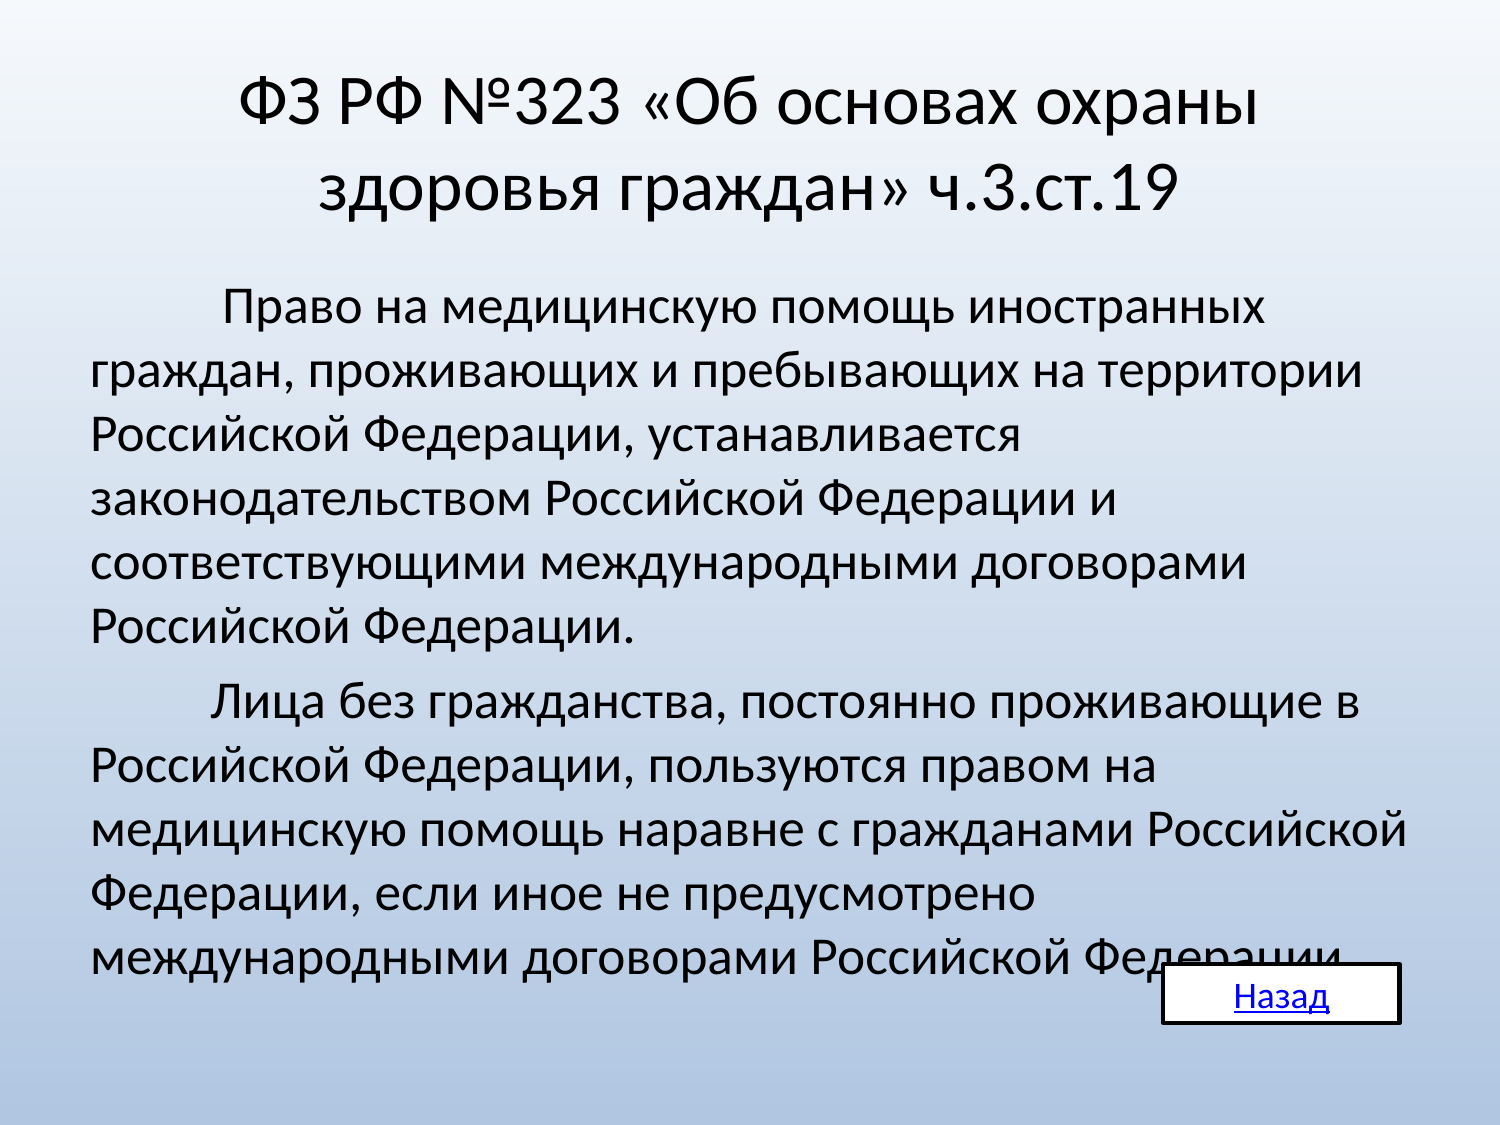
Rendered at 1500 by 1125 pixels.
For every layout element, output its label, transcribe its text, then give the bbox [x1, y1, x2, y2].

list Право на медицинскую помощь иностранных граждан, проживающих и пребывающих на территории Российской Федерации, устанавливается законодательством Российской Федерации и соответствующими международными договорами Российской Федерации. Лица без гражданства, постоянно проживающие в Российской Федерации, пользуются правом на медицинскую помощь наравне с гражданами Российской Федерации, если иное не предусмотрено международными договорами Российской Федерации. [75, 262, 1425, 1005]
title ФЗ РФ №323 «Об основах охраны здоровья граждан» ч.3.ст.19 [75, 45, 1425, 233]
text_box Назад [1161, 962, 1402, 1025]
